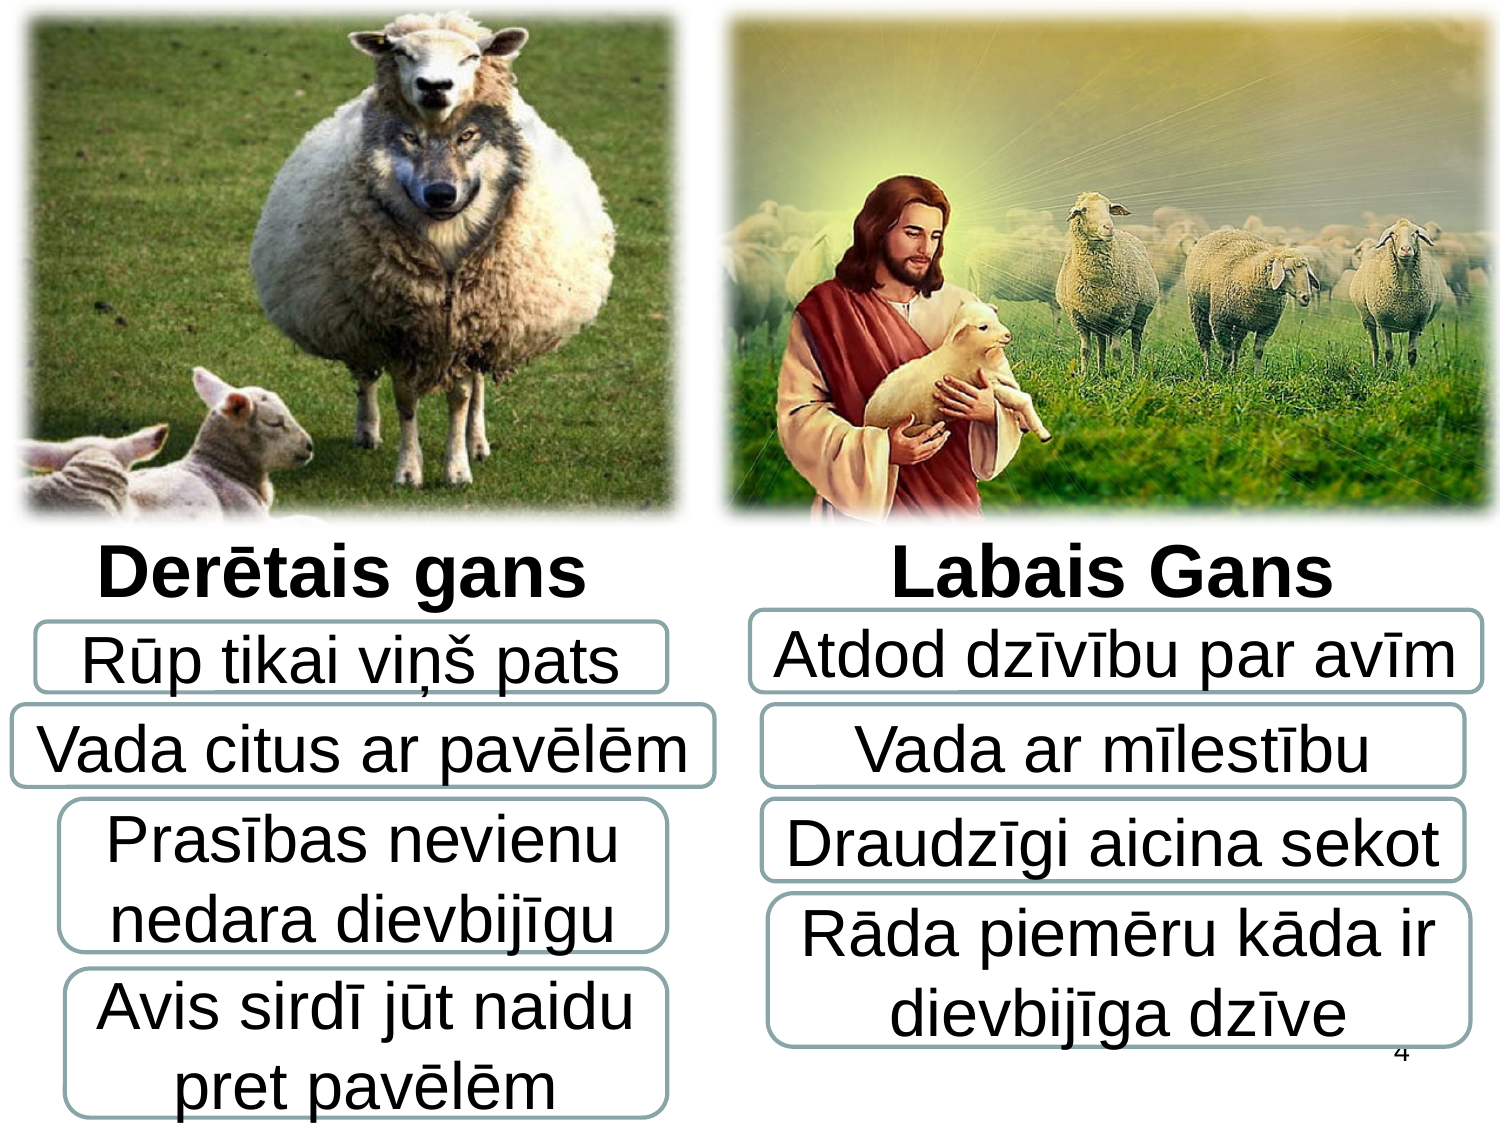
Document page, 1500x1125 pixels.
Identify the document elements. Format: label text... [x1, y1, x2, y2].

picture [711, 0, 1500, 528]
picture [11, 0, 692, 528]
text_box Avis sirdī jūt naidu pret pavēlēm [62, 966, 670, 1120]
text_box Derētais gans [41, 536, 644, 620]
text_box Vada ar mīlestību [759, 702, 1467, 789]
text_box Atdod dzīvību par avīm [747, 607, 1485, 695]
text_box Rūp tikai viņš pats [33, 619, 670, 695]
text_box Draudzīgi aicina sekot [759, 796, 1467, 884]
text_box Vada citus ar pavēlēm [9, 702, 717, 789]
text_box Labais Gans [726, 537, 1500, 620]
text_box Prasības nevienu nedara dievbijīgu [56, 796, 670, 955]
slide_number 4 [1074, 1049, 1426, 1103]
text_box Rāda piemēru kāda ir dievbijīga dzīve [765, 891, 1473, 1049]
